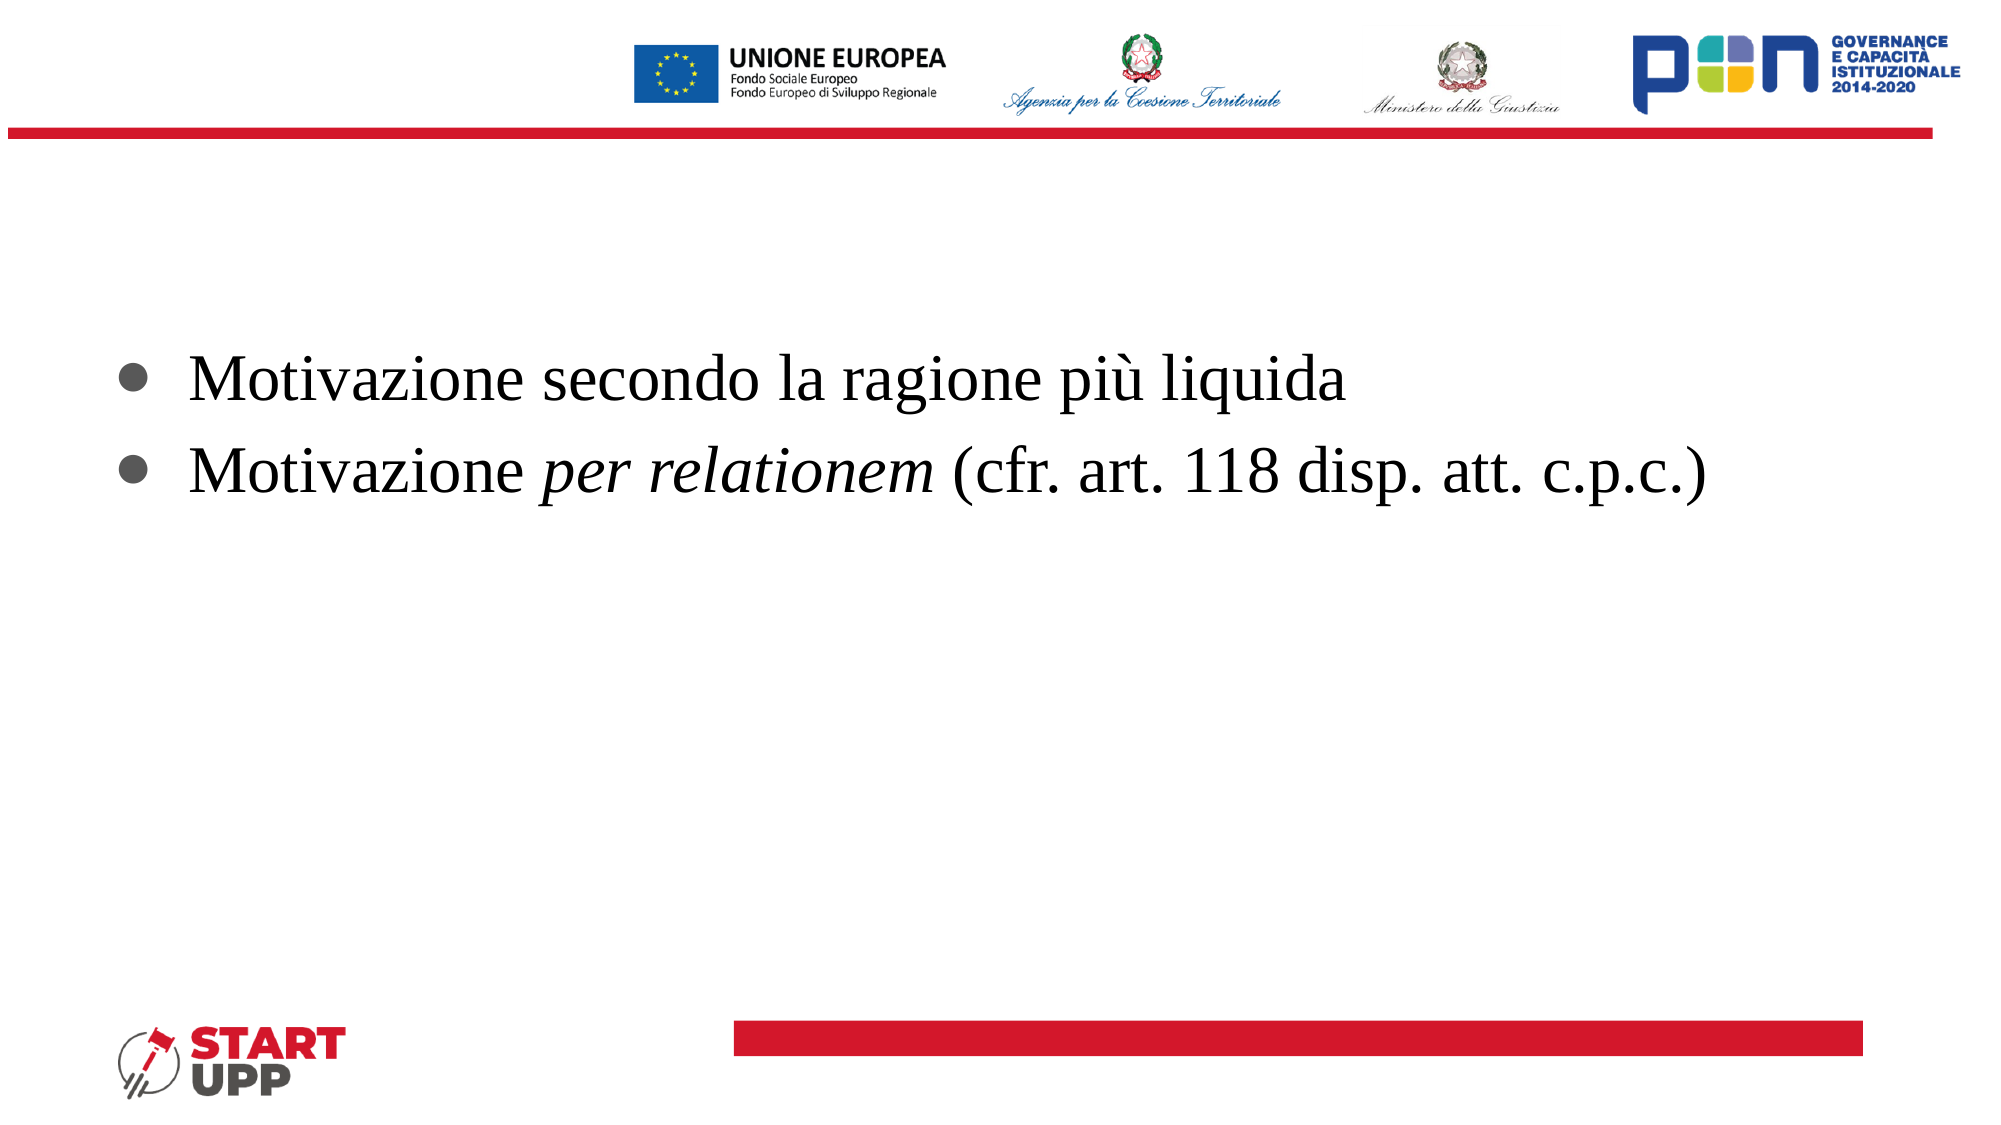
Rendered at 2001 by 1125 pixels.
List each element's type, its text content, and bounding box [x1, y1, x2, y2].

list Motivazione secondo la ragione più liquida Motivazione per relationem (cfr. art. 118 disp. att. c.p.c.) [67, 301, 1933, 1000]
picture [114, 1019, 351, 1103]
picture [612, 24, 1972, 119]
